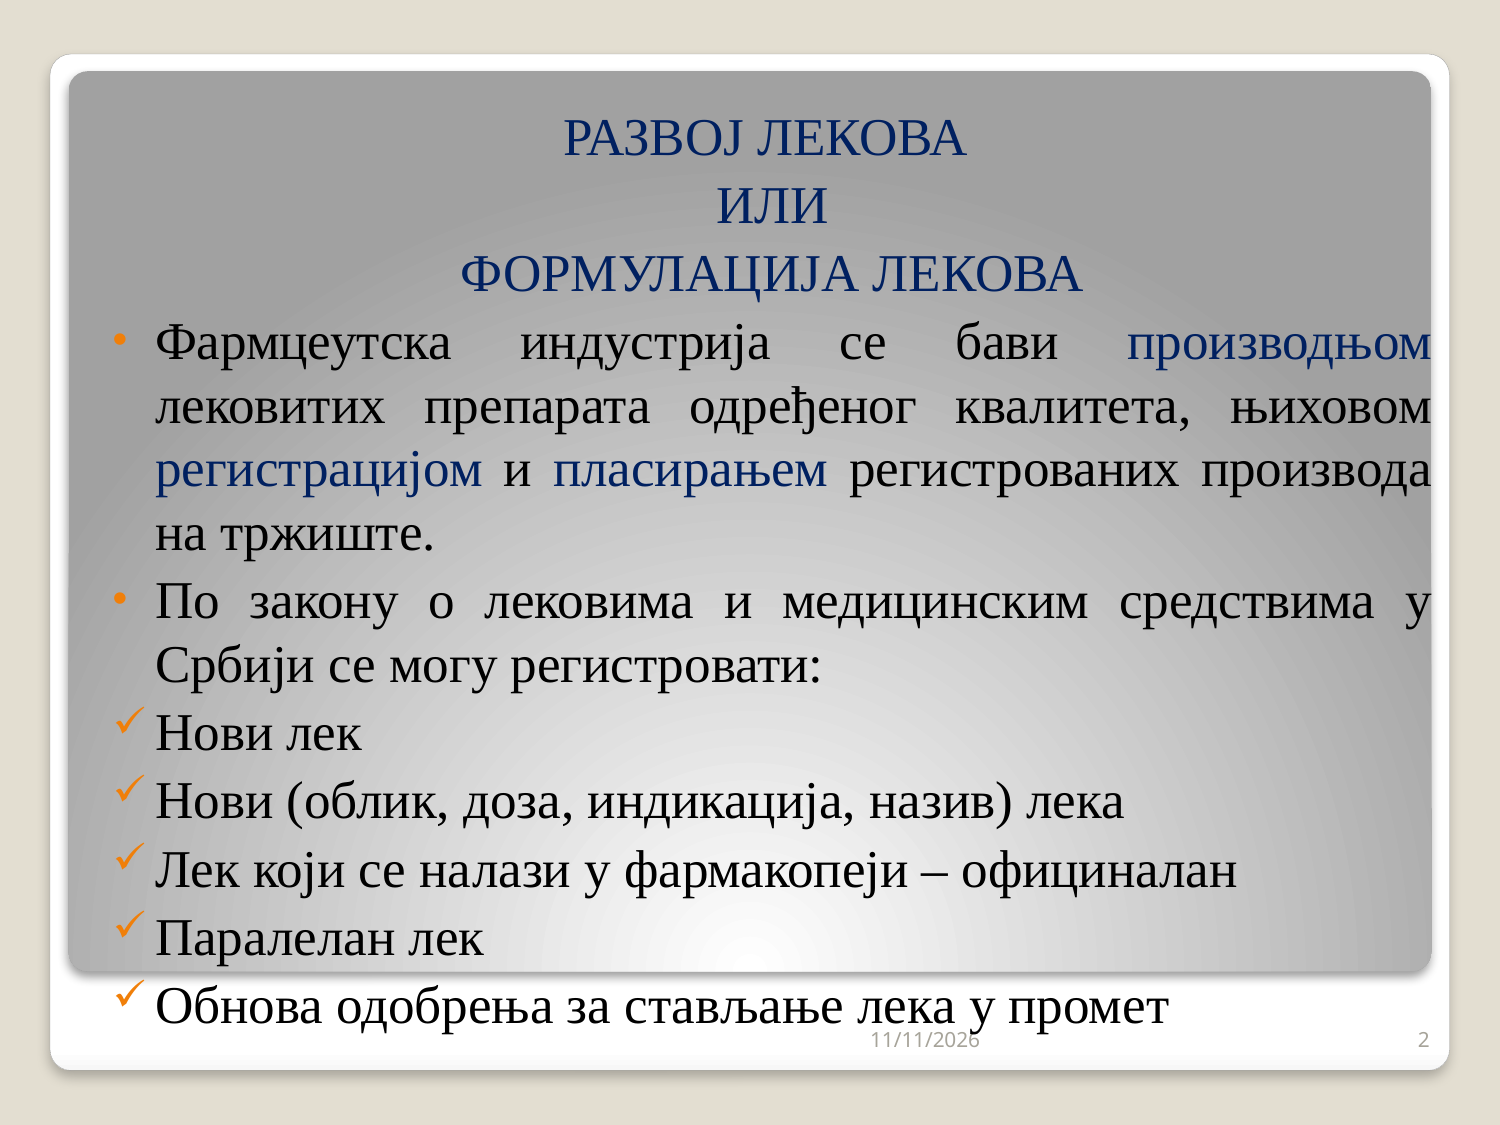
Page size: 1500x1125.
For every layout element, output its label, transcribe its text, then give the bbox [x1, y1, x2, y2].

slide_number 2 [1369, 1002, 1445, 1063]
list РАЗВОЈ ЛЕКОВА ИЛИ ФОРМУЛАЦИЈА ЛЕКОВА Фармцеутска индустрија се бави производњом лековитих препарата одређеног квалитета, њиховом регистрацијом и пласирањем регистрованих производа на тржиште. По закону о лековима и медицинским средствима у Србији се могу регистровати: Нови лек Нови (облик, доза, индикација, назив) лека Лек који се налази у фармакопеји – официналан Паралелан лек Обнова одобрења за стављање лека у промет [82, 86, 1447, 1047]
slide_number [619, 1002, 995, 1063]
